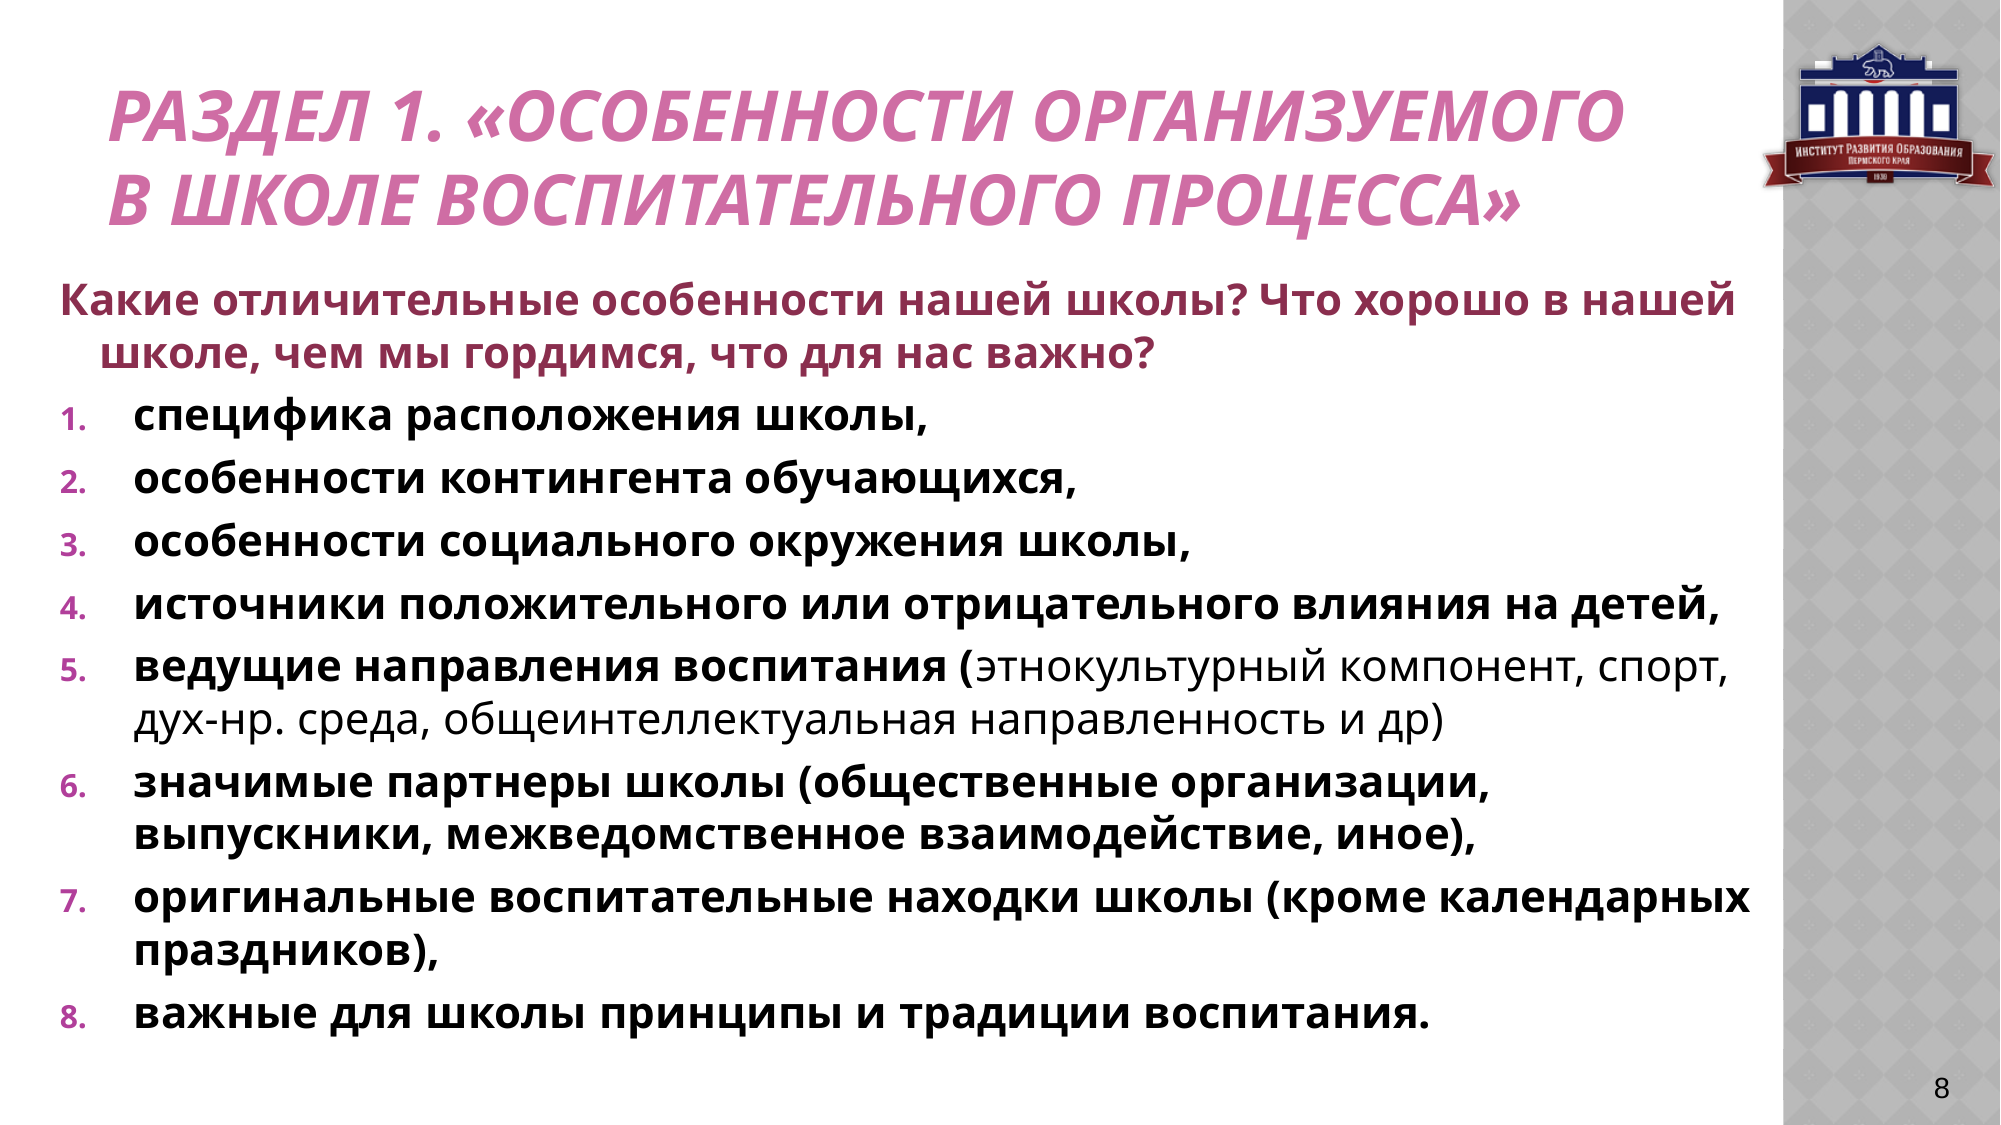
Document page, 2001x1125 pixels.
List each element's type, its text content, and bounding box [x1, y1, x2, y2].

title Раздел 1. «Особенности организуемого в школе воспитательного процесса» [99, 52, 1684, 240]
list Какие отличительные особенности нашей школы? Что хорошо в нашей школе, чем мы гордимся, что для нас важно? специфика расположения школы, особенности контингента обучающихся, особенности социального окружения школы, источники положительного или отрицательного влияния на детей, ведущие направления воспитания (этнокультурный компонент, спорт, дух-нр. среда, общеинтеллектуальная направленность и др) значимые партнеры школы (общественные организации, выпускники, межведомственное взаимодействие, иное), оригинальные воспитательные находки школы (кроме календарных праздников), важные для школы принципы и традиции воспитания. [45, 264, 1777, 1059]
picture [1757, 38, 2000, 194]
